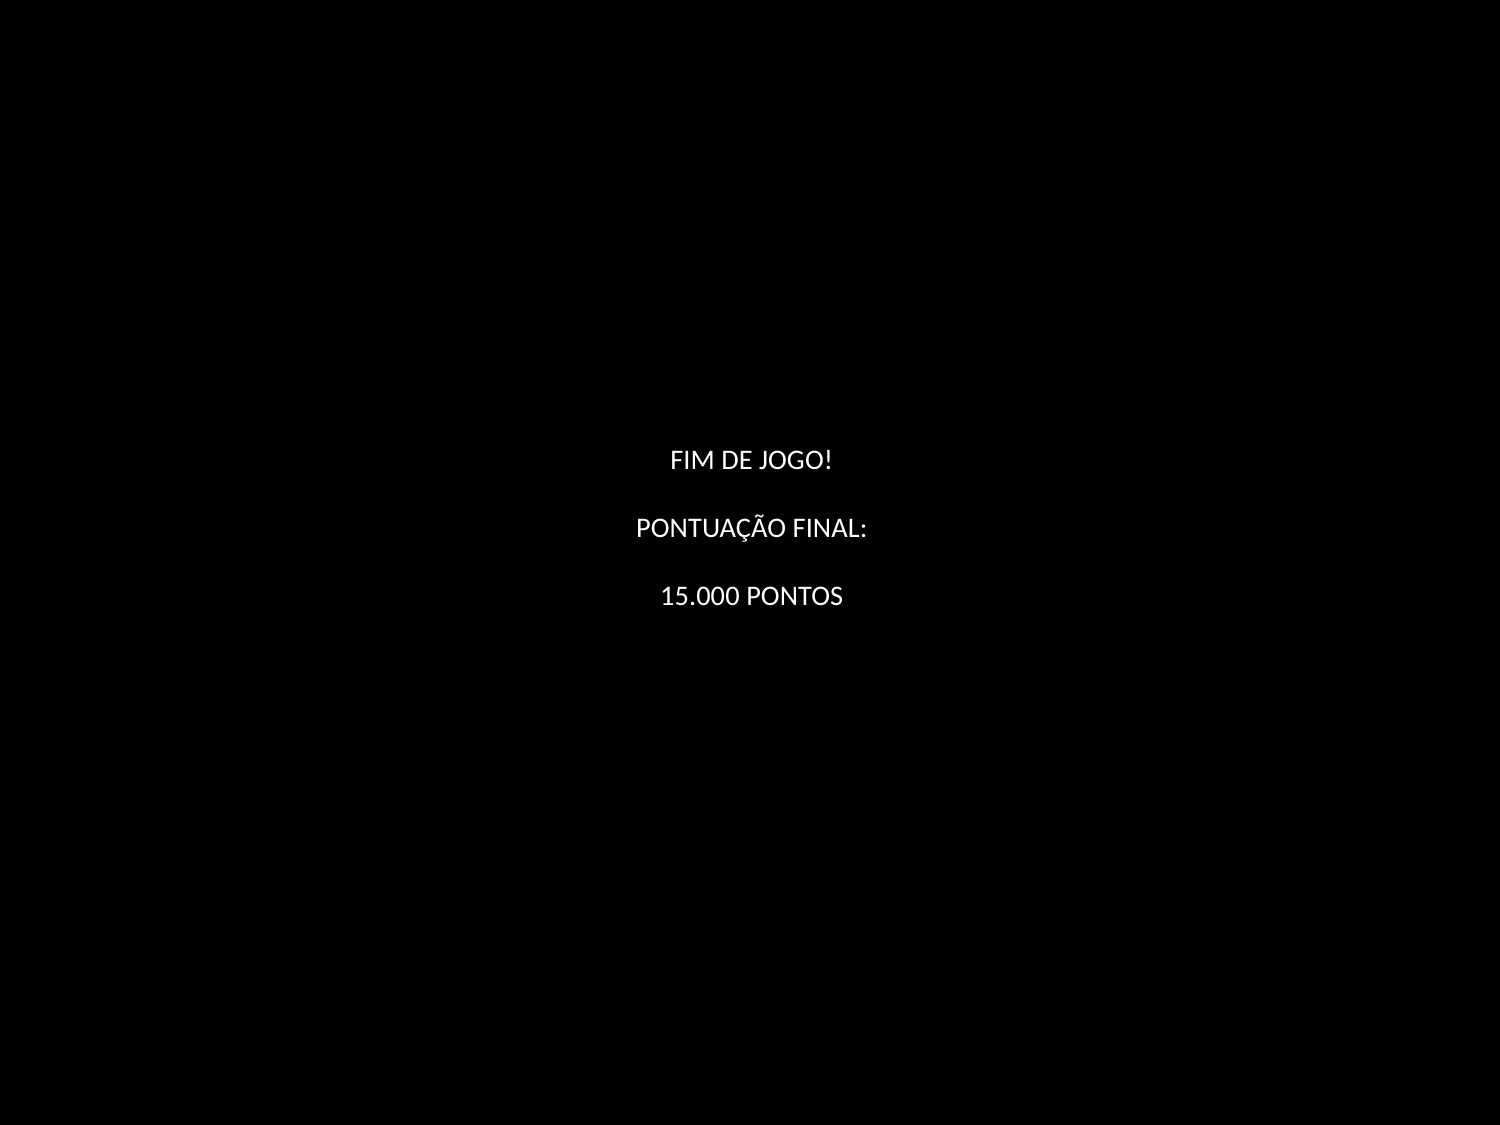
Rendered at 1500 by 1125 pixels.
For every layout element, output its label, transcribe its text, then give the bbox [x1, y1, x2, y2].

title FIM DE JOGO! PONTUAÇÃO FINAL: 15.000 PONTOS [76, 432, 1428, 621]
